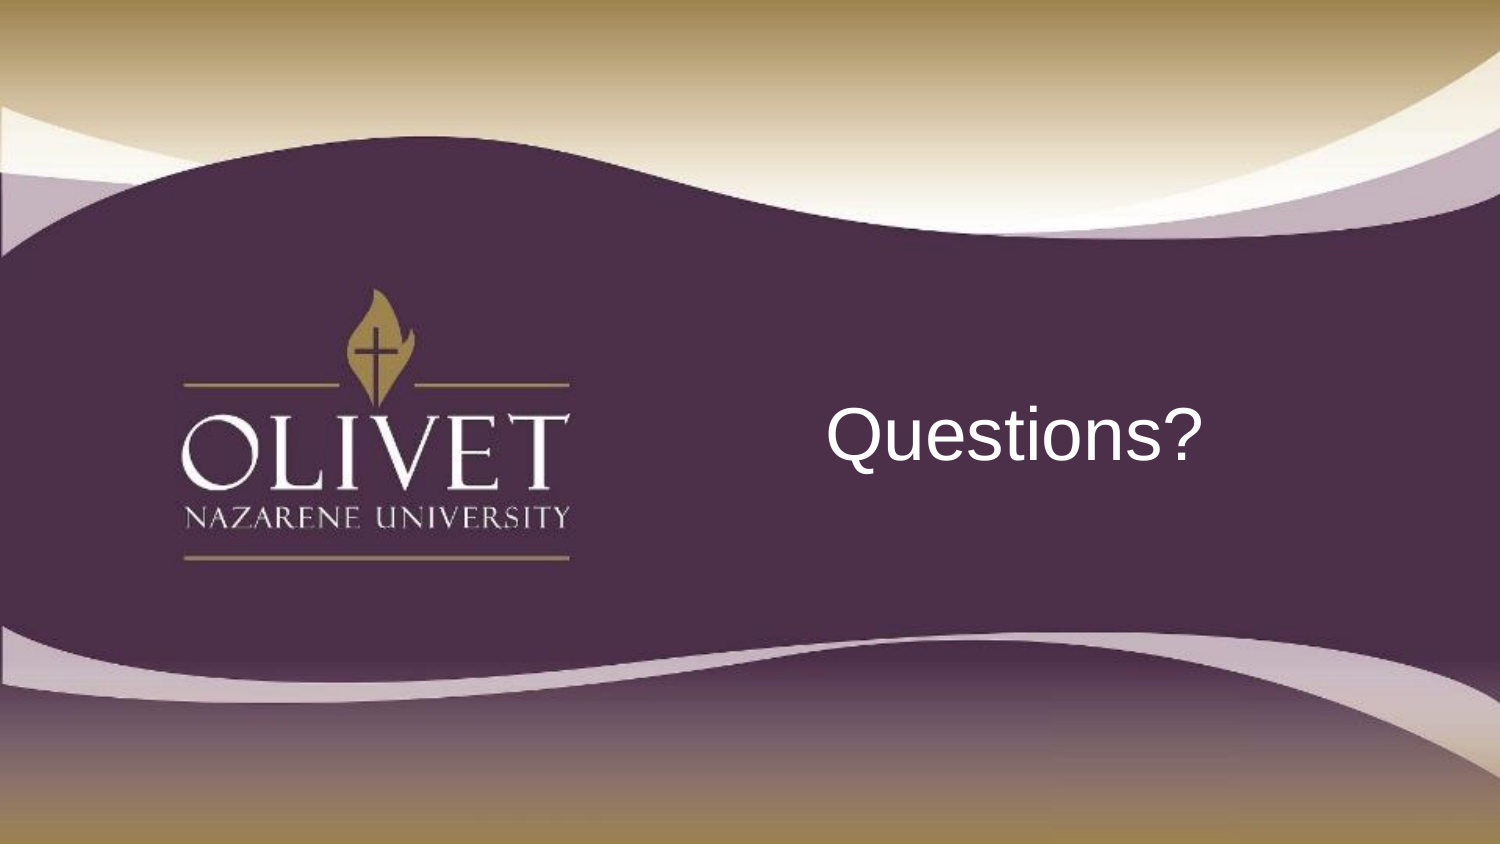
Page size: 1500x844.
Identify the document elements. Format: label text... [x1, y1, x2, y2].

picture [0, 0, 1500, 844]
title Questions? [430, 69, 1449, 792]
